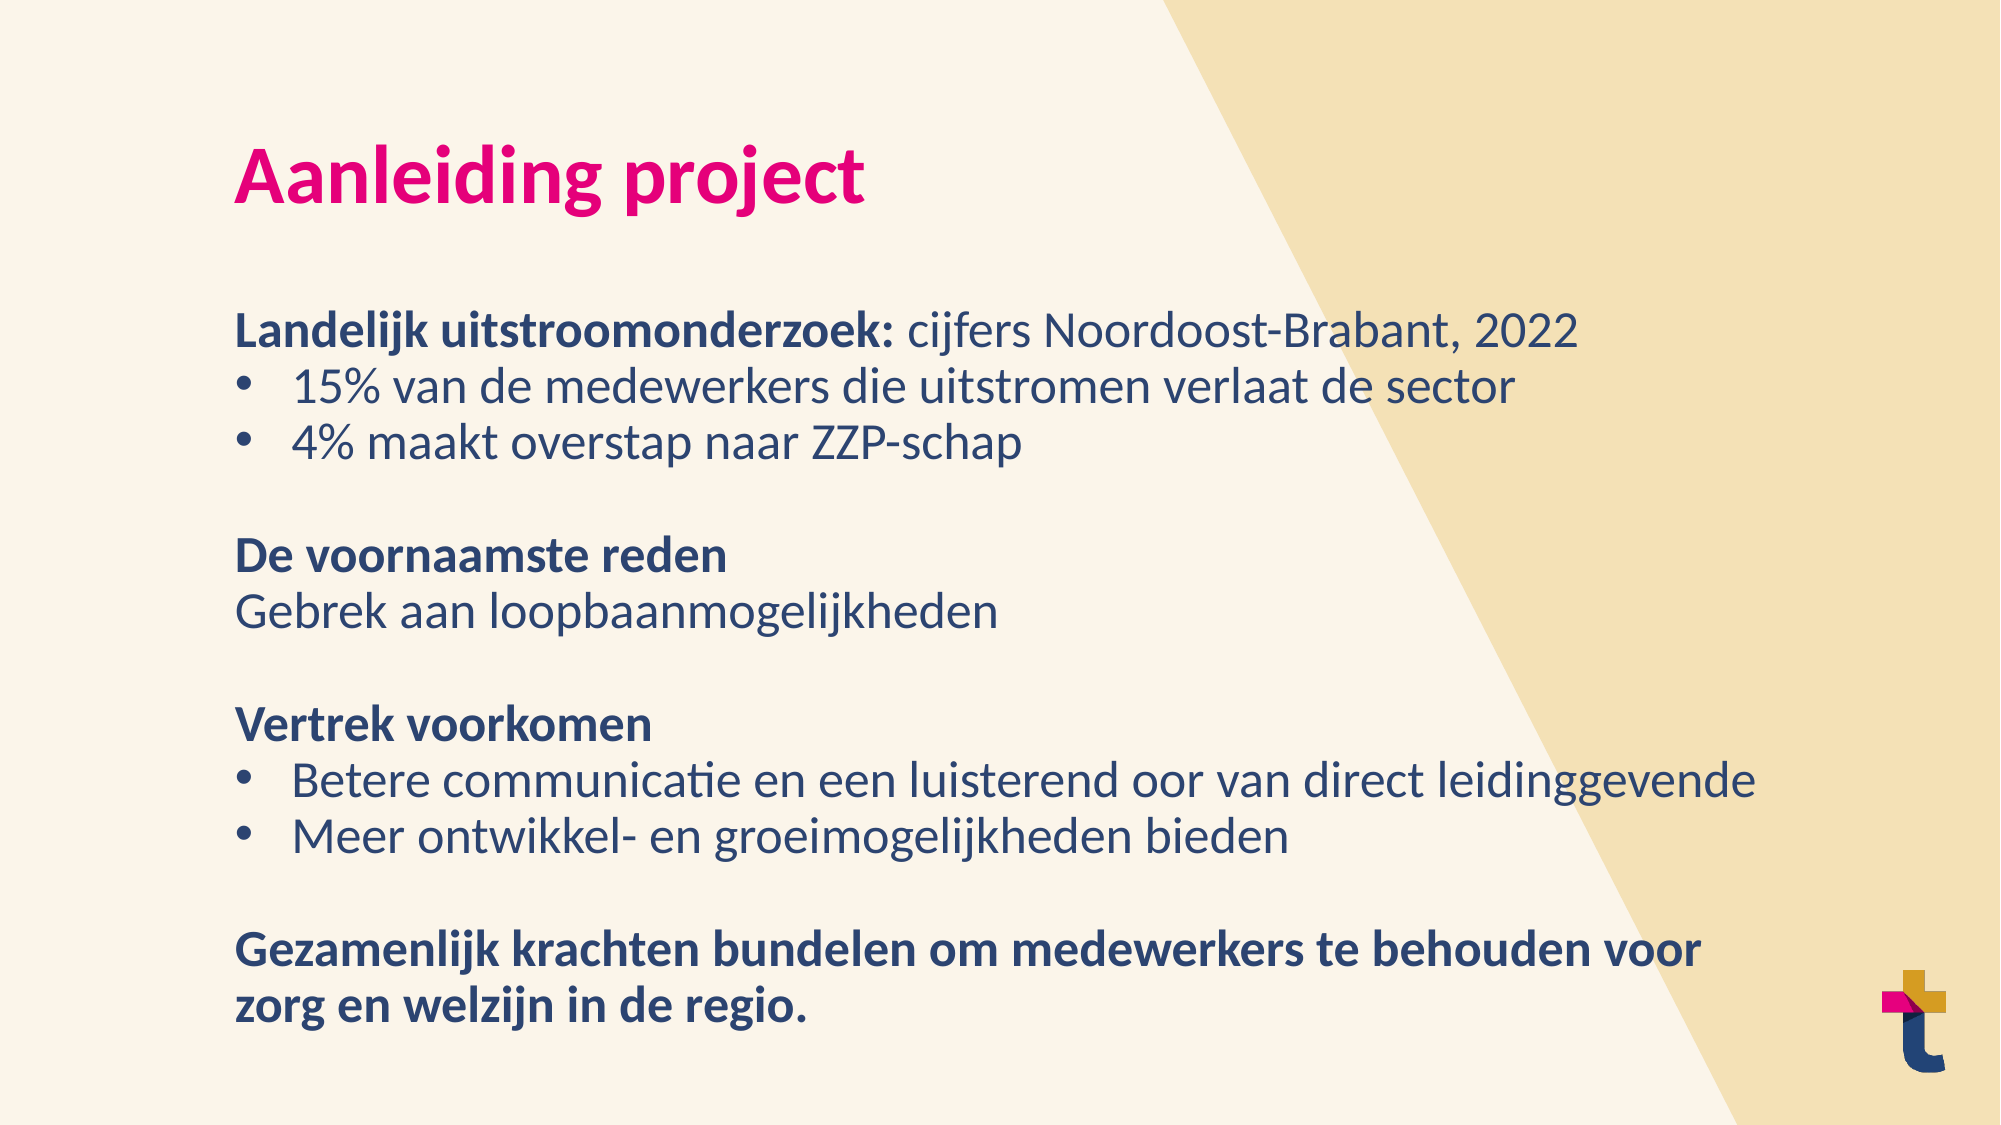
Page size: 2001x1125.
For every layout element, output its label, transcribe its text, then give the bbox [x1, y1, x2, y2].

picture [1863, 945, 1969, 1094]
title Aanleiding project [235, 147, 1786, 301]
list Landelijk uitstroomonderzoek: cijfers Noordoost-Brabant, 2022 15% van de medewerkers die uitstromen verlaat de sector 4% maakt overstap naar ZZP-schap De voornaamste reden Gebrek aan loopbaanmogelijkheden Vertrek voorkomen Betere communicatie en een luisterend oor van direct leidinggevende Meer ontwikkel- en groeimogelijkheden bieden Gezamenlijk krachten bundelen om medewerkers te behouden voor zorg en welzijn in de regio. [235, 301, 1786, 1047]
